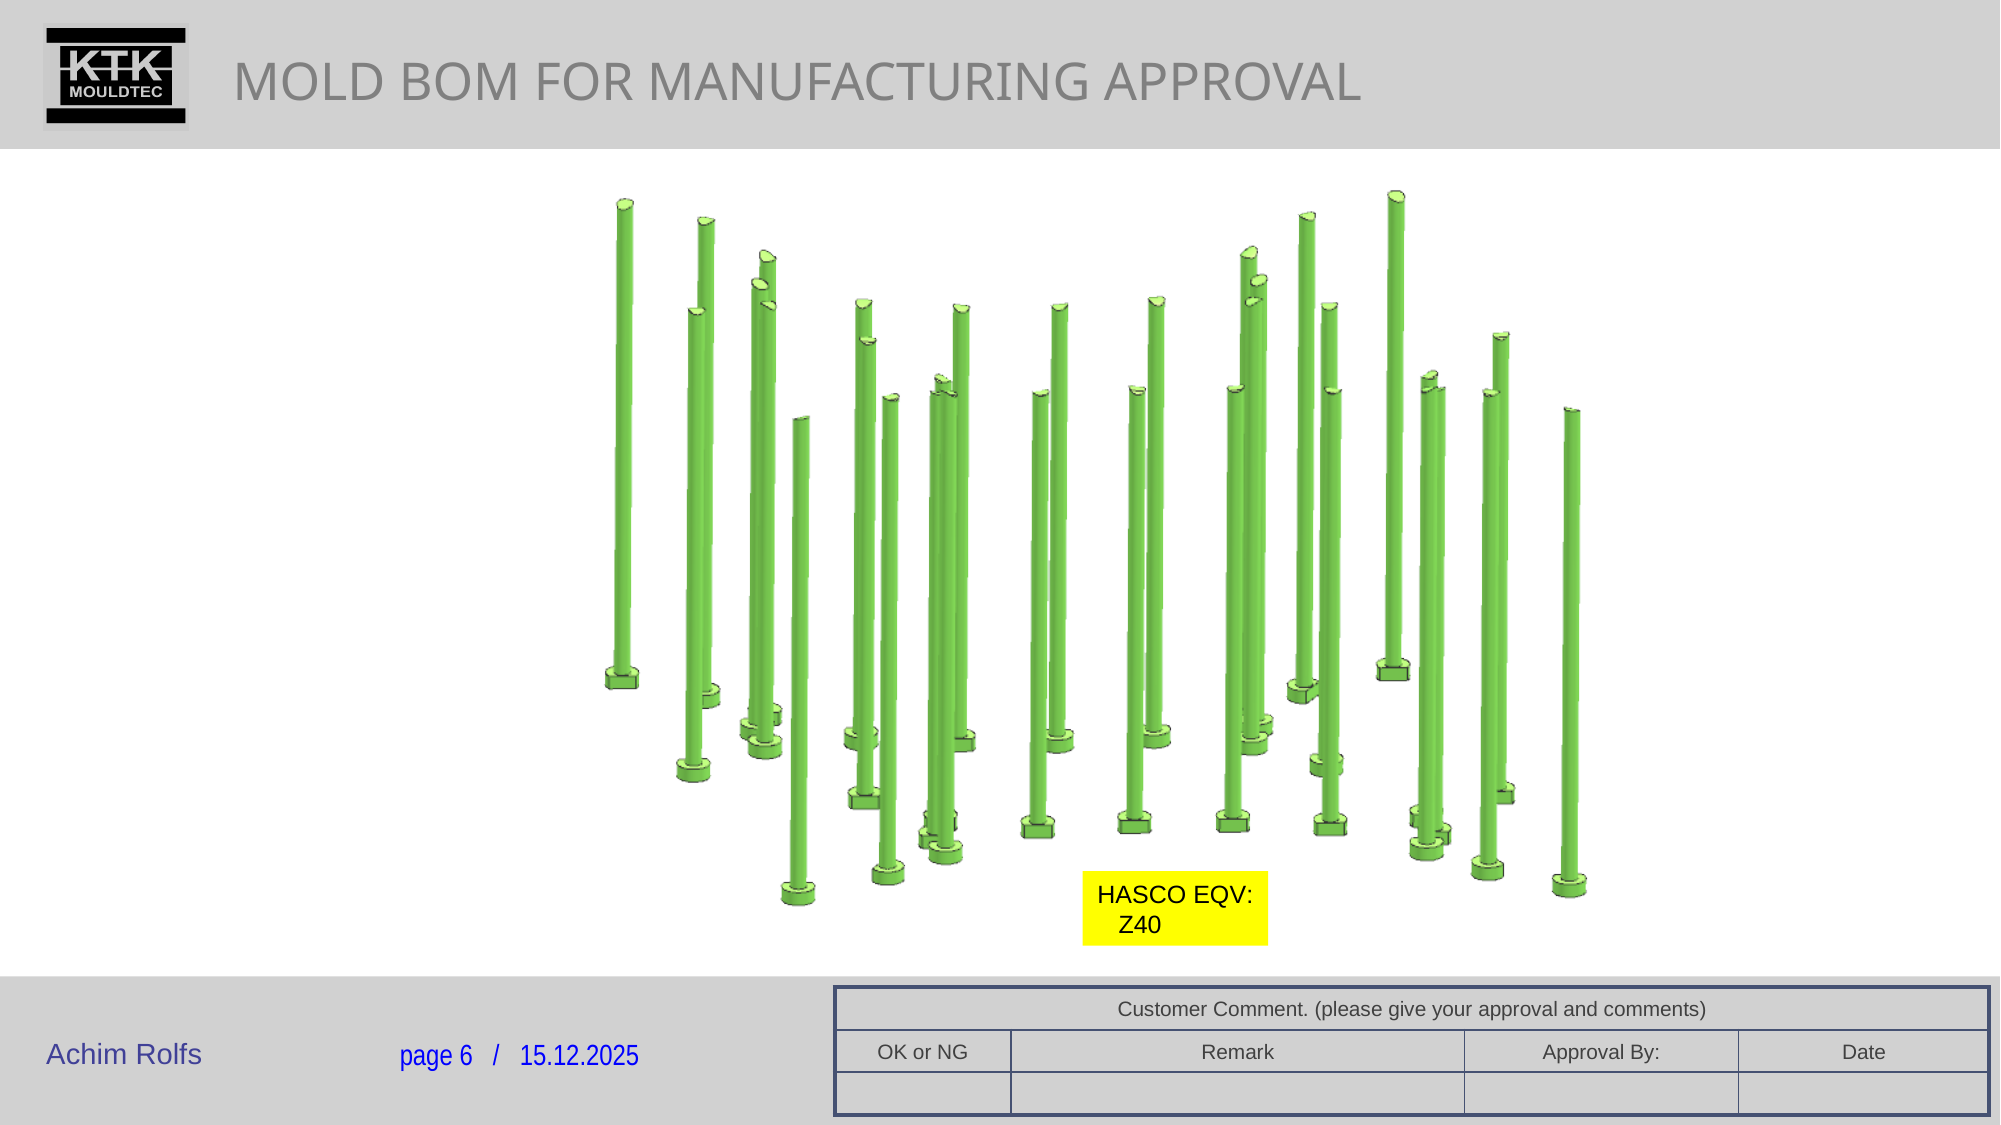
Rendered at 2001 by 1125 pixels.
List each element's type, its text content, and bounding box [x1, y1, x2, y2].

text_box HASCO EQV: Z40 [1082, 938, 1269, 946]
text_box page 6 / 15.12.2025 [370, 1011, 670, 1066]
picture [562, 160, 1748, 929]
